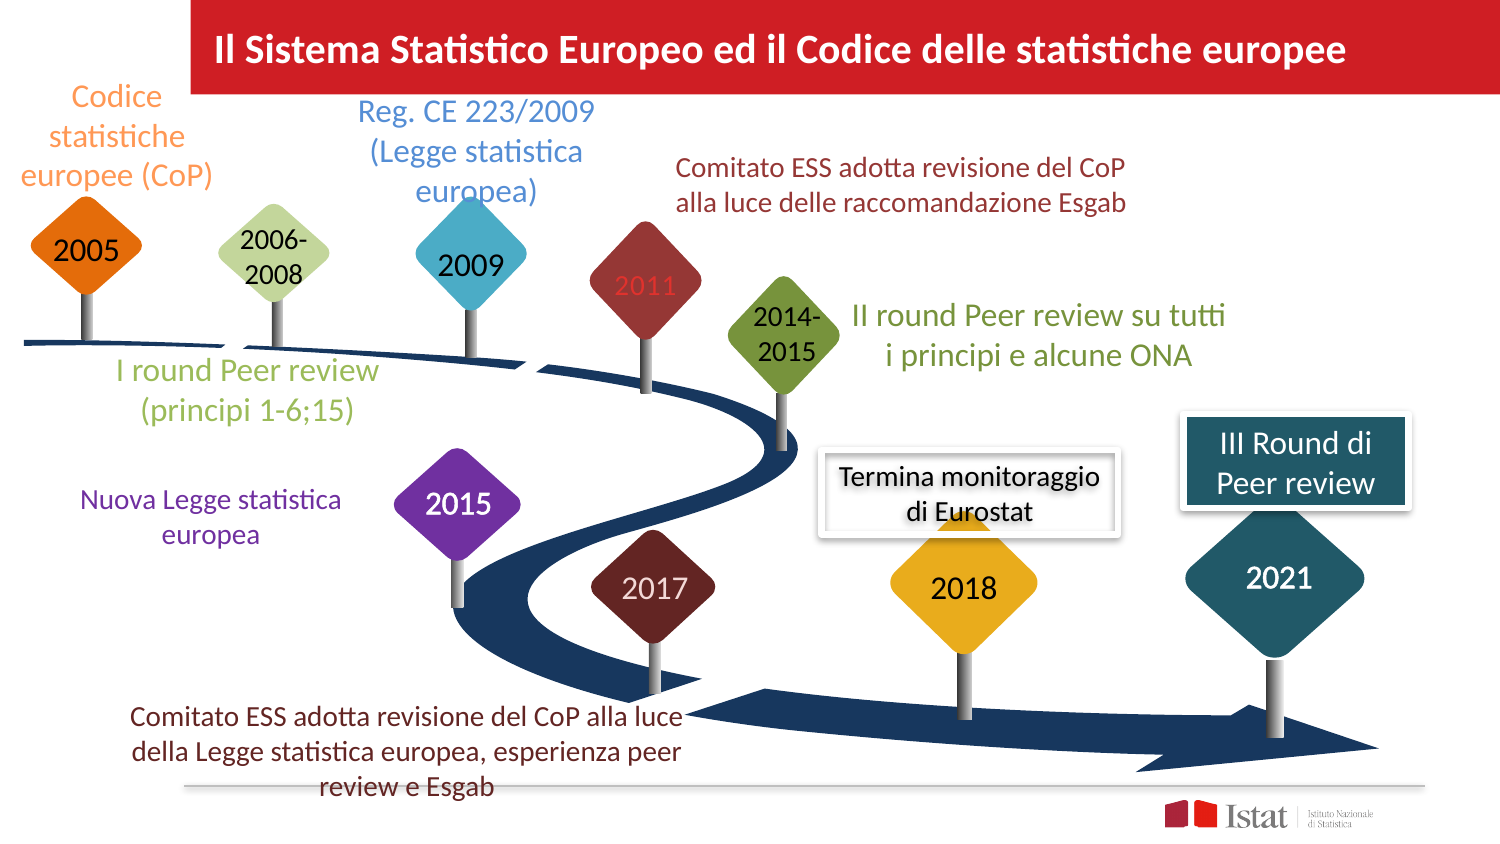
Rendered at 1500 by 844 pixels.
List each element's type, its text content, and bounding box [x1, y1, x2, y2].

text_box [0, 66, 1426, 828]
text_box Il Sistema Statistico Europeo ed il Codice delle statistiche europee [214, 21, 1463, 72]
text_box [190, 0, 1500, 95]
